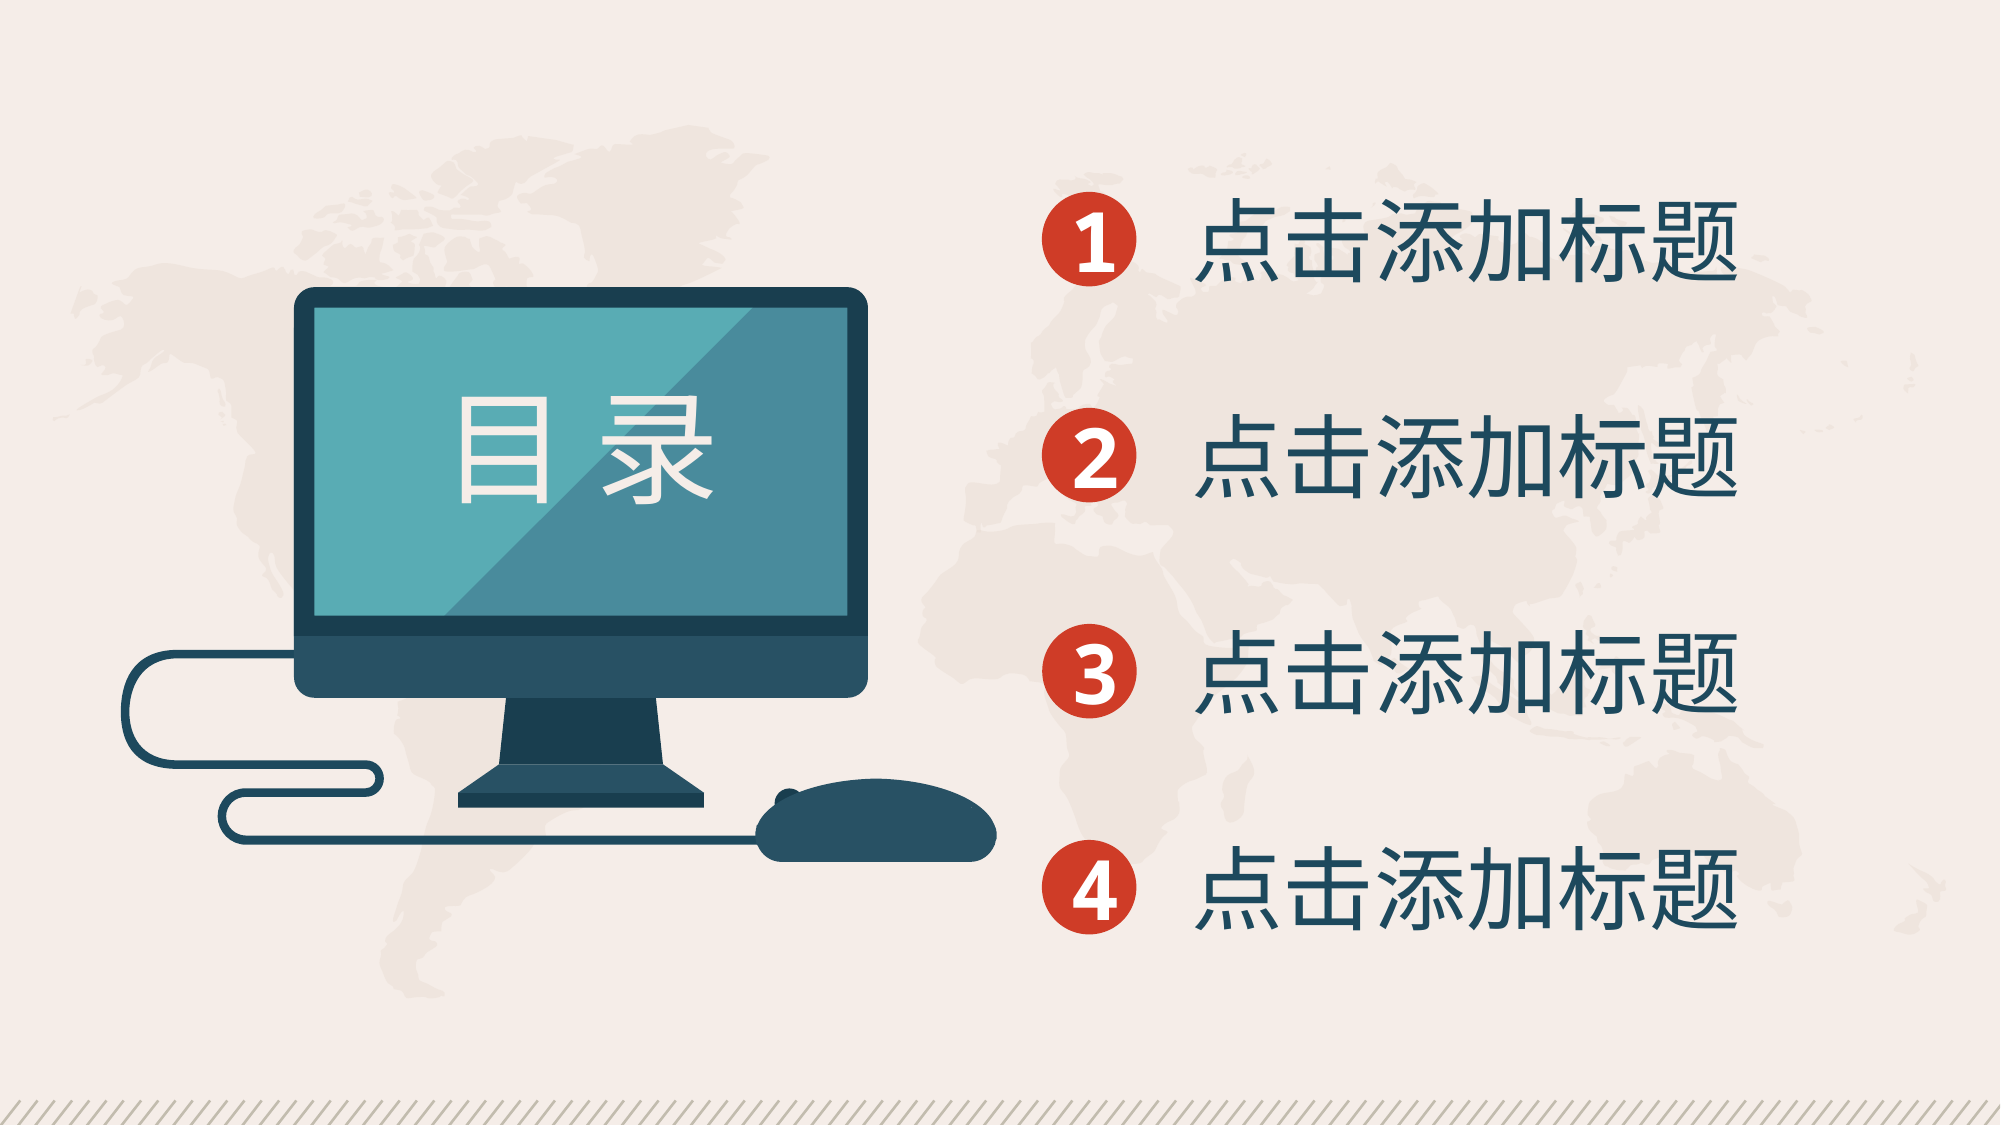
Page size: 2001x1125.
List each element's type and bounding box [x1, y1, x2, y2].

text_box [755, 778, 997, 862]
text_box [774, 788, 799, 804]
text_box [1041, 392, 1757, 519]
text_box [120, 649, 756, 845]
text_box [1041, 176, 1757, 303]
text_box [1041, 824, 1757, 951]
text_box [1042, 608, 1757, 735]
text_box [458, 764, 705, 793]
text_box [498, 698, 663, 764]
text_box [293, 637, 868, 698]
text_box [293, 287, 868, 637]
text_box [458, 793, 704, 808]
